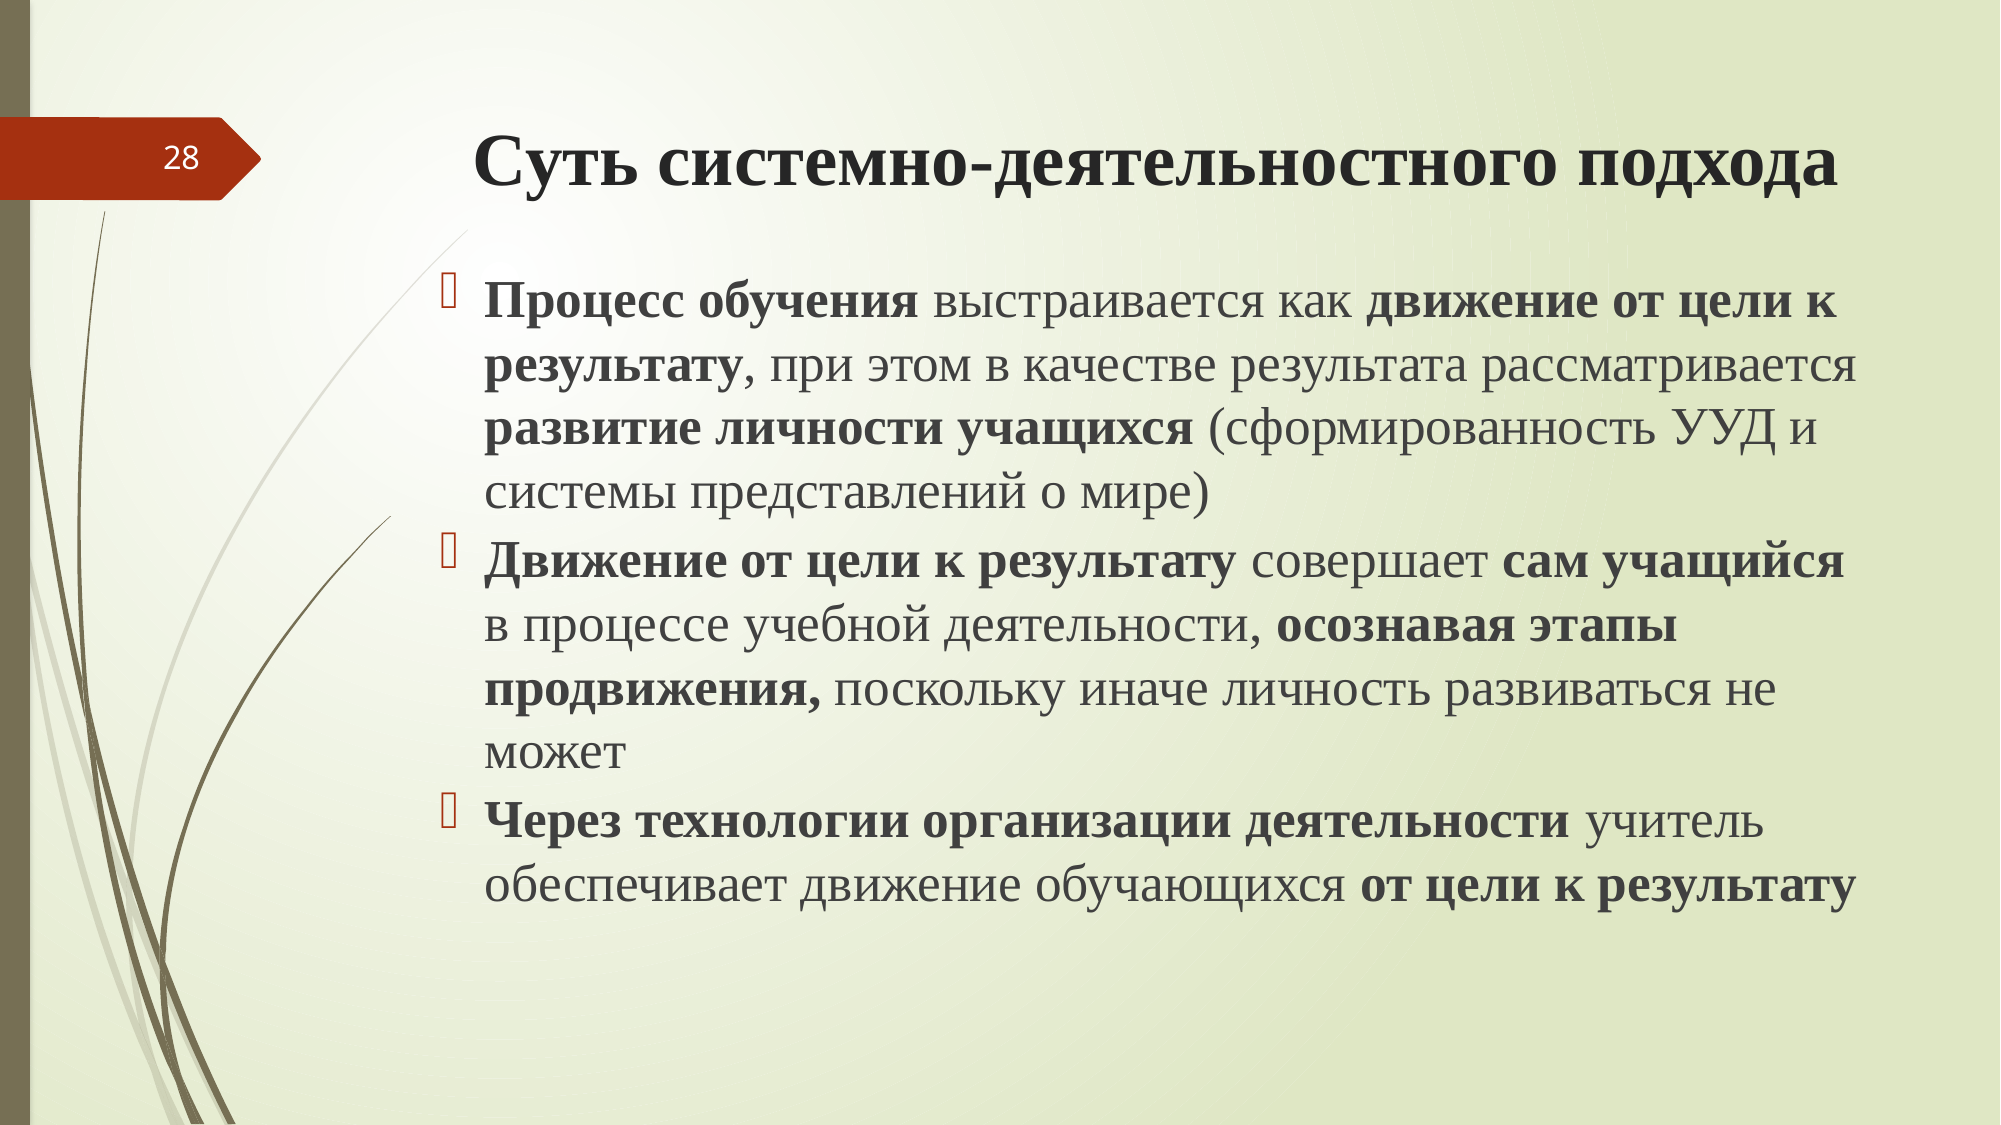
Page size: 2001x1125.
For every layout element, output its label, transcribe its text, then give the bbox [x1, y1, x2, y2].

list Процесс обучения выстраивается как движение от цели к результату, при этом в качестве результата рассматривается развитие личности учащихся (сформированность УУД и системы представлений о мире) Движение от цели к результату совершает сам учащийся в процессе учебной деятельности, осознавая этапы продвижения, поскольку иначе личность развиваться не может Через технологии организации деятельности учитель обеспечивает движение обучающихся от цели к результату [424, 256, 1888, 970]
slide_number 28 [87, 129, 216, 190]
title Суть системно-деятельностного подхода [425, 102, 1888, 256]
